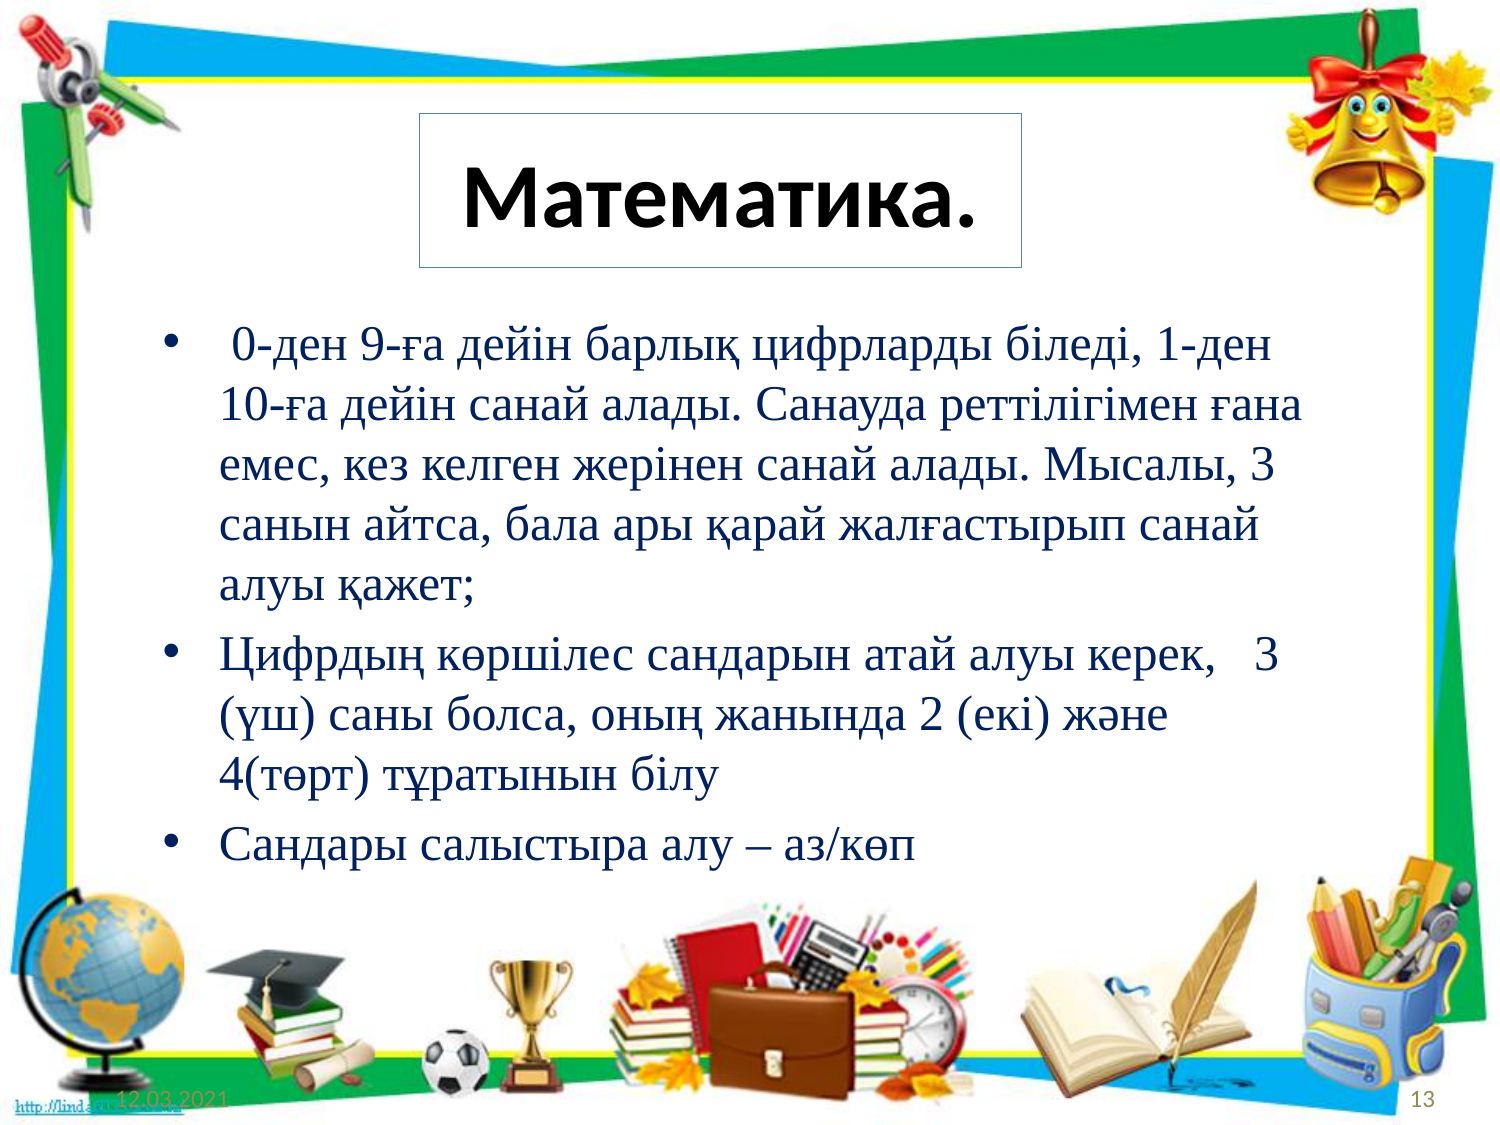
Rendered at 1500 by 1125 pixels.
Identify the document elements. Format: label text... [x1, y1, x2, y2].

picture [0, 0, 1500, 1125]
list 0-ден 9-ға дейін барлық цифрларды біледі, 1-ден 10-ға дейін санай алады. Санауда реттілігімен ғана емес, кез келген жерінен санай алады. Мысалы, 3 санын айтса, бала ары қарай жалғастырып санай алуы қажет; Цифрдың көршілес сандарын атай алуы керек, 3 (үш) саны болса, оның жанында 2 (екі) және 4(төрт) тұратынын білу Сандары салыстыра алу – аз/көп [147, 302, 1341, 917]
title Математика. [419, 113, 1022, 268]
